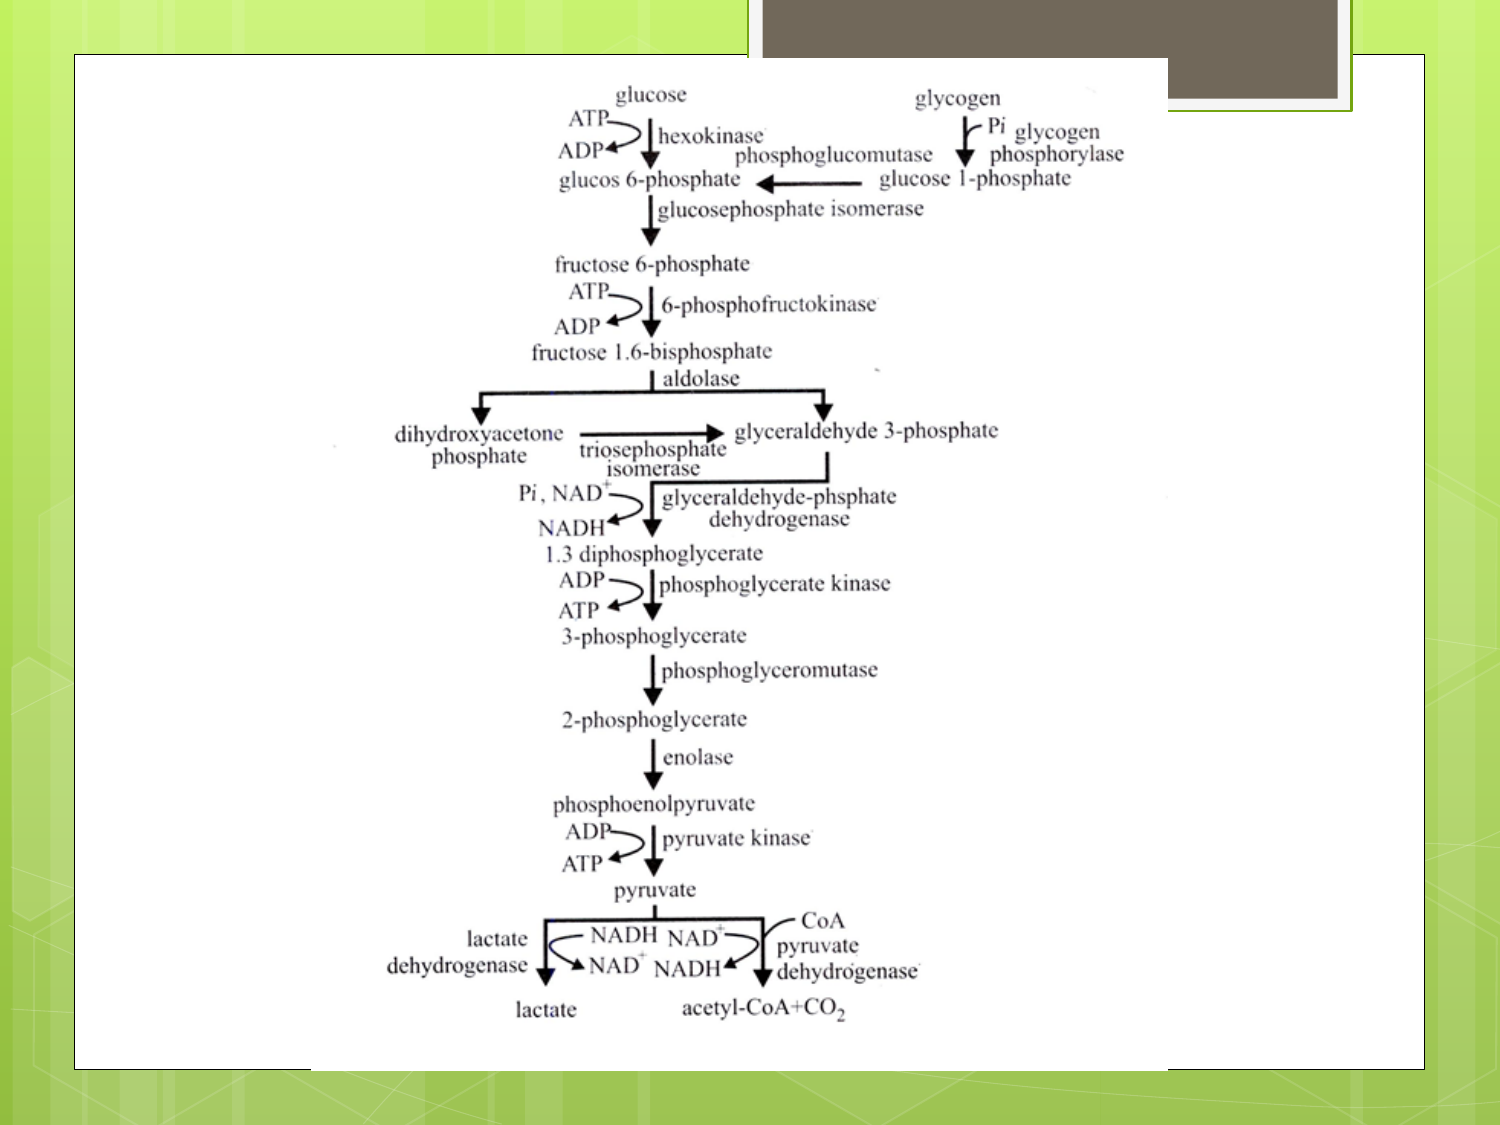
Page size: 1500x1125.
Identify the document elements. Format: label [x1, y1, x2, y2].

picture [311, 57, 1169, 1071]
